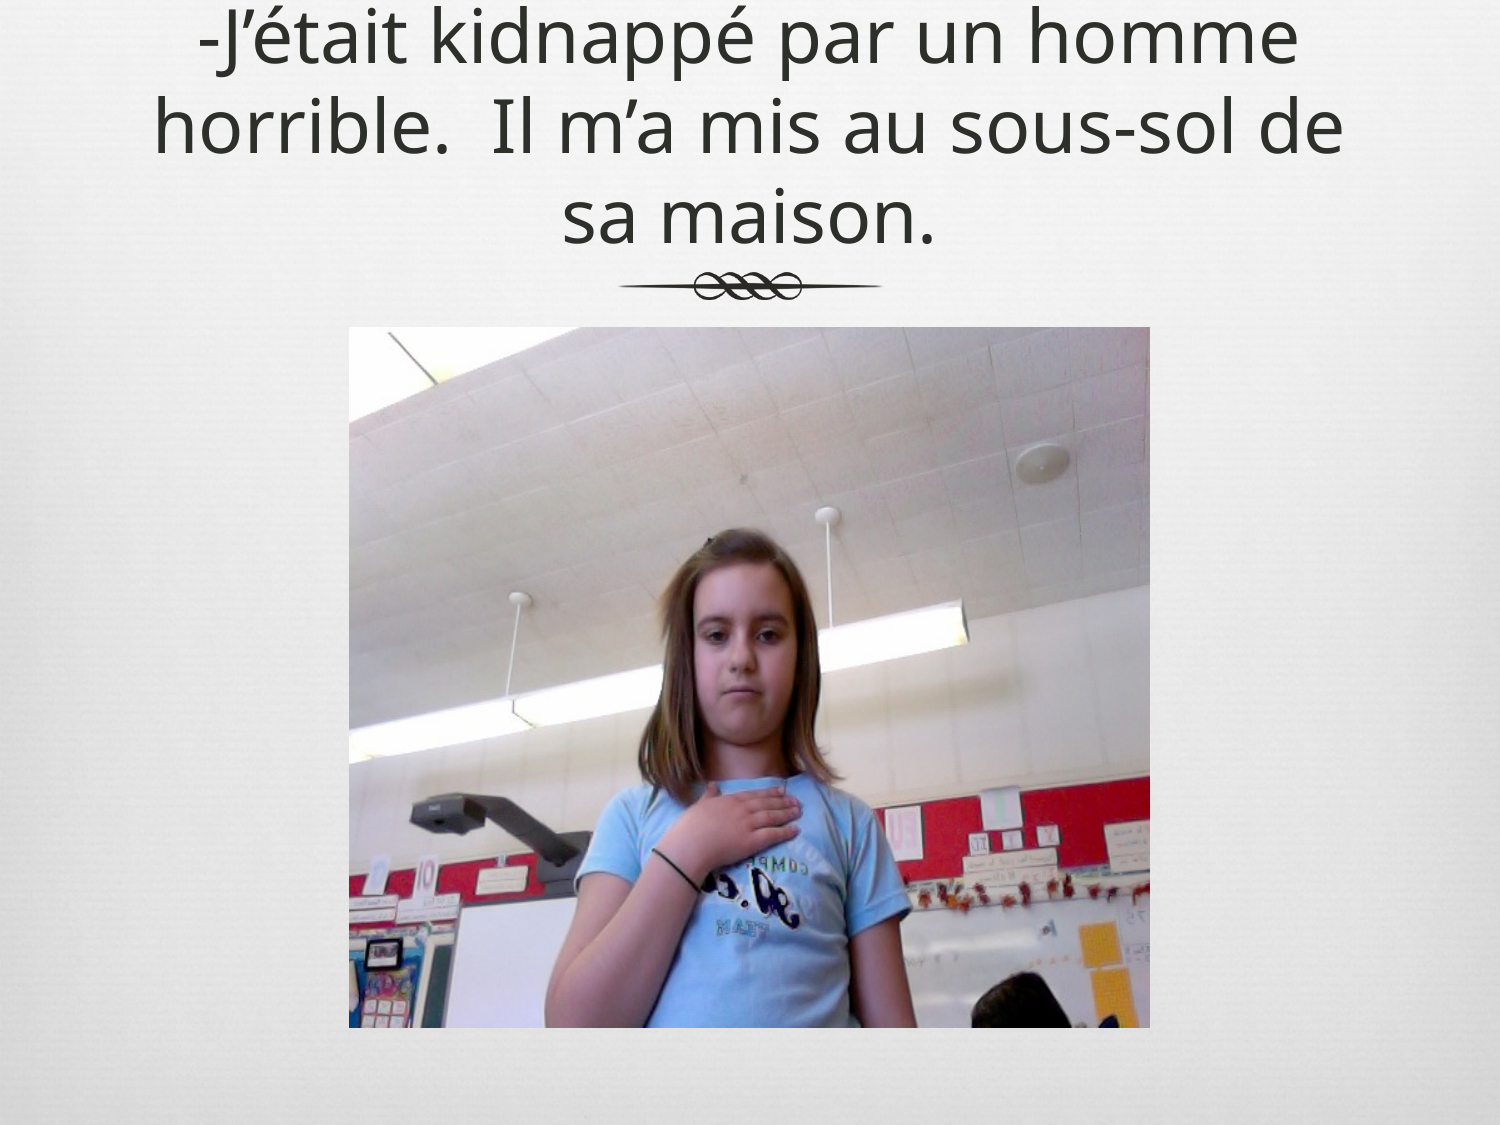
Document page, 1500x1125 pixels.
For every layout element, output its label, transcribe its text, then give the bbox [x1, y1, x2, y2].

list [111, 327, 1388, 1029]
title -J’était kidnappé par un homme horrible. Il m’a mis au sous-sol de sa maison. [112, 11, 1388, 236]
picture [615, 272, 885, 300]
